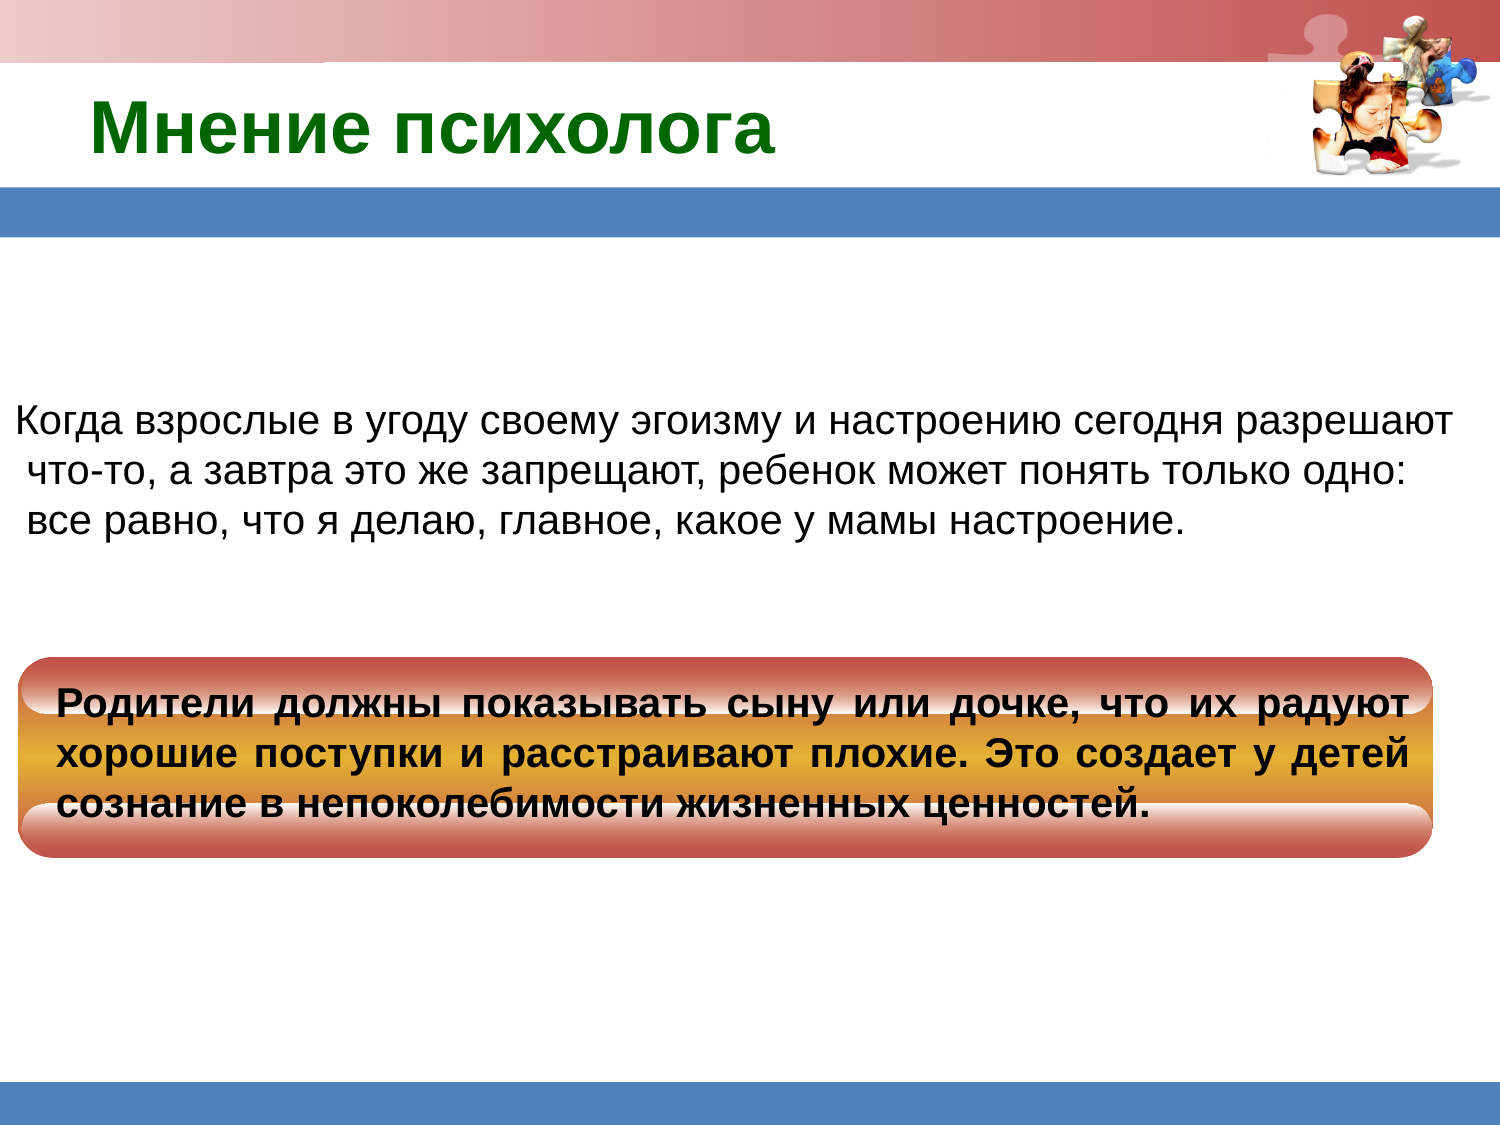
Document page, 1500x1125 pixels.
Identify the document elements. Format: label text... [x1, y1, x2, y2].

text_box [0, 1082, 1500, 1125]
text_box [17, 656, 1428, 858]
text_box [21, 665, 1418, 714]
text_box [1426, 670, 1434, 835]
text_box Когда взрослые в угоду своему эгоизму и настроению сегодня разрешают что-то, а завтра это же запрещают, ребенок может понять только одно: все равно, что я делаю, главное, какое у мамы настроение. [0, 314, 1500, 622]
text_box [21, 803, 1432, 852]
text_box Мнение психолога [75, 62, 1425, 185]
text_box [1426, 674, 1432, 706]
text_box Родители должны показывать сыну или дочке, что их радуют хорошие поступки и расстраивают плохие. Это создает у детей сознание в непоколебимости жизненных ценностей. [41, 668, 1426, 834]
picture [1265, 12, 1493, 185]
